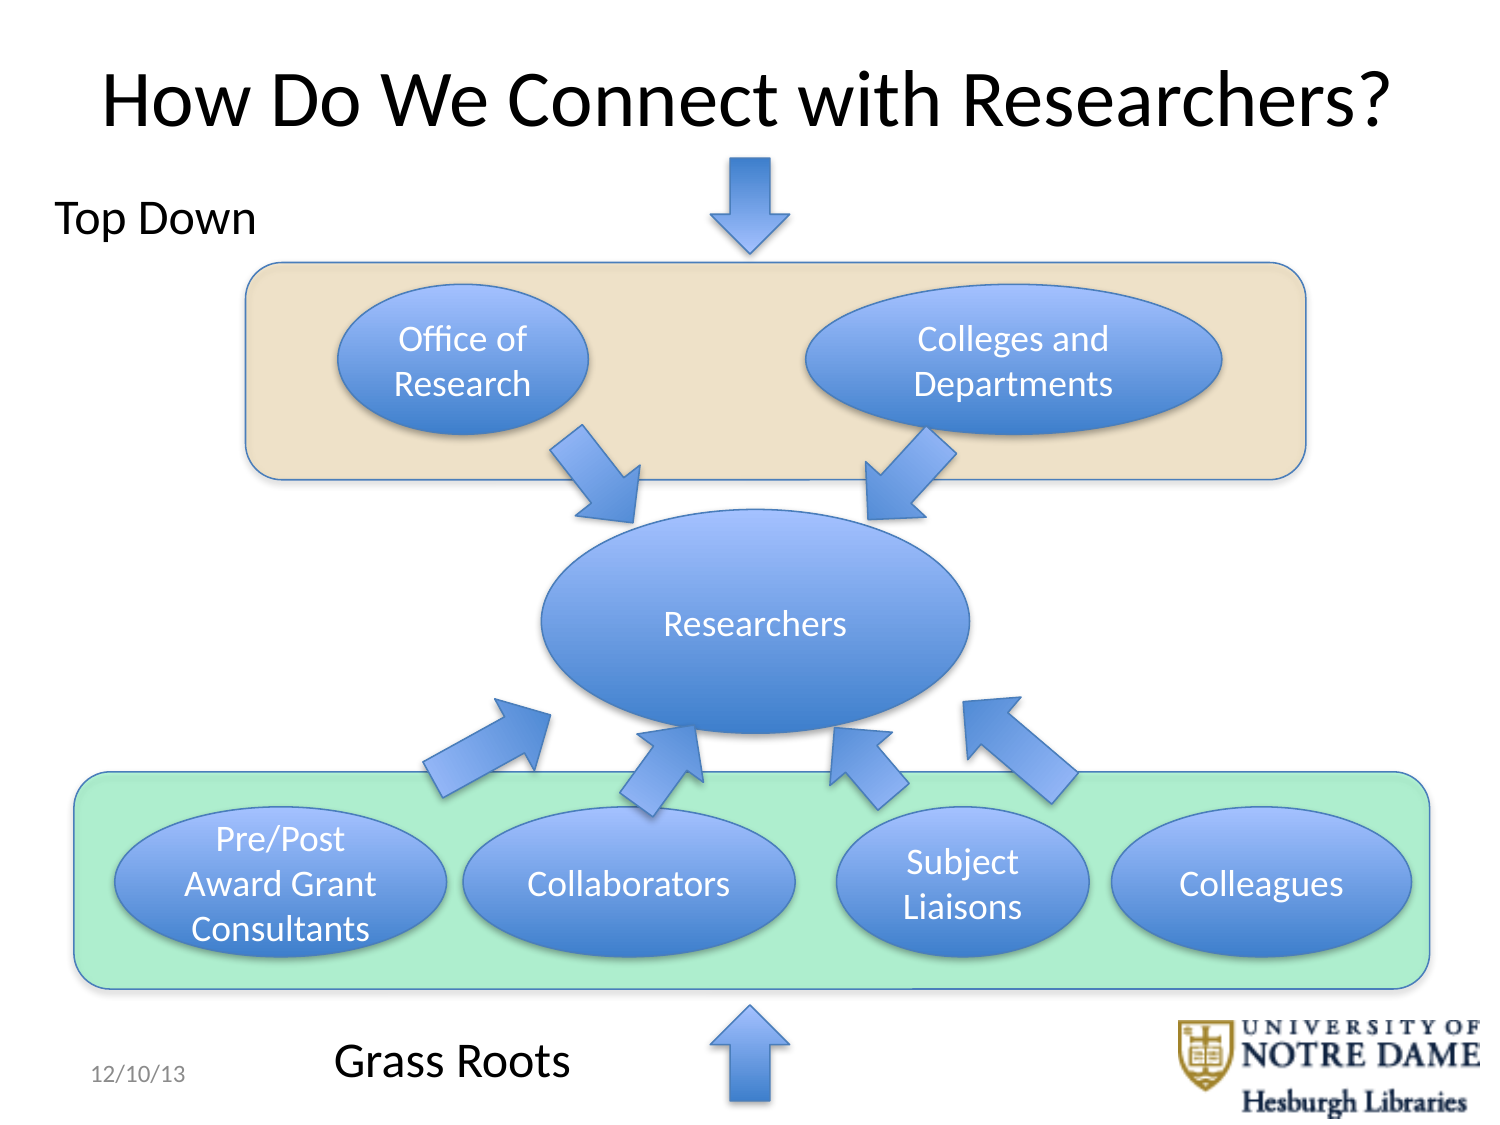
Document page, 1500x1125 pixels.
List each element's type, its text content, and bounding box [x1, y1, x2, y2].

text_box Pre/Post Award Grant Consultants [113, 806, 448, 958]
text_box Colleges and Departments [804, 283, 1223, 436]
text_box Researchers [540, 508, 971, 734]
text_box [422, 698, 552, 799]
text_box Collaborators [462, 806, 796, 958]
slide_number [75, 1042, 425, 1103]
text_box [73, 771, 1431, 990]
text_box Subject Liaisons [835, 806, 1090, 958]
picture [1178, 1020, 1480, 1119]
text_box [962, 696, 1079, 805]
text_box [709, 1004, 791, 1102]
title How Do We Connect with Researchers? [35, 0, 1461, 188]
text_box [549, 424, 641, 524]
text_box Top Down [39, 177, 273, 253]
text_box [619, 724, 705, 818]
text_box Colleagues [1110, 806, 1413, 958]
text_box [864, 425, 958, 521]
text_box [244, 261, 1307, 481]
text_box [829, 726, 910, 811]
text_box Grass Roots [318, 1020, 586, 1096]
text_box [709, 157, 791, 255]
text_box Office of Research [337, 283, 590, 436]
